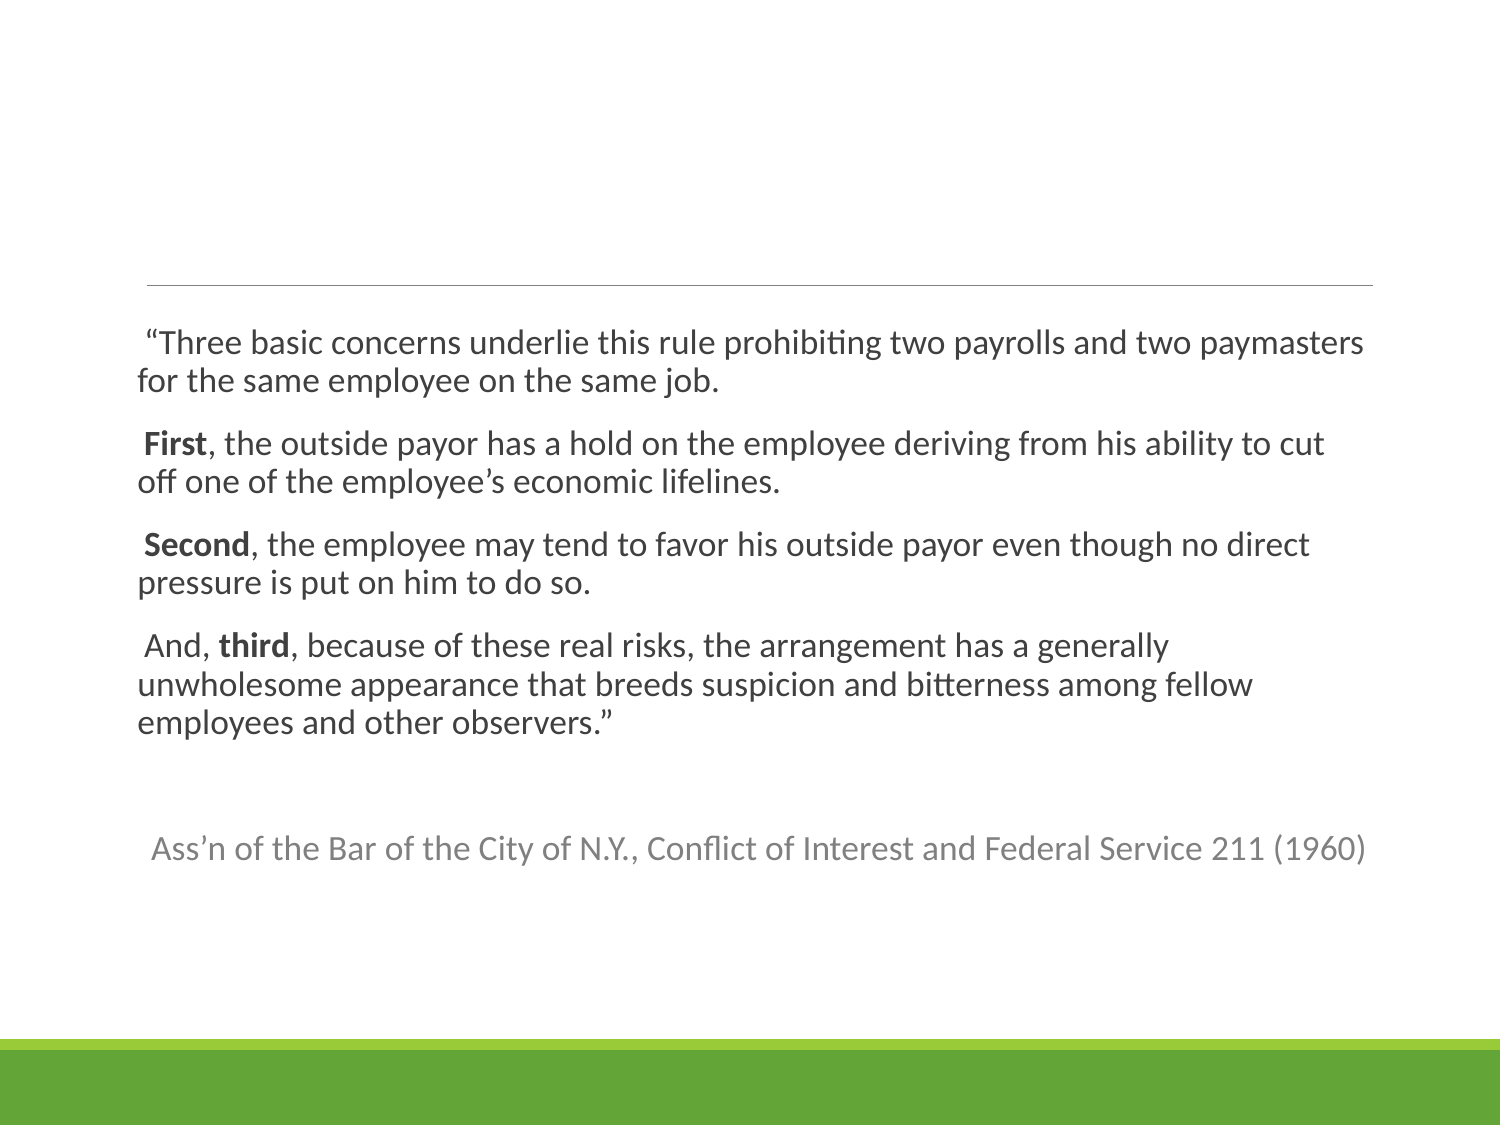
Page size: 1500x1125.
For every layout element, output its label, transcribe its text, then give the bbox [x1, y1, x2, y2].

list “Three basic concerns underlie this rule prohibiting two payrolls and two paymasters for the same employee on the same job. First, the outside payor has a hold on the employee deriving from his ability to cut off one of the employee’s economic lifelines. Second, the employee may tend to favor his outside payor even though no direct pressure is put on him to do so. And, third, because of these real risks, the arrangement has a generally unwholesome appearance that breeds suspicion and bitterness among fellow employees and other observers.” Ass’n of the Bar of the City of N.Y., Conflict of Interest and Federal Service 211 (1960) [137, 316, 1372, 904]
